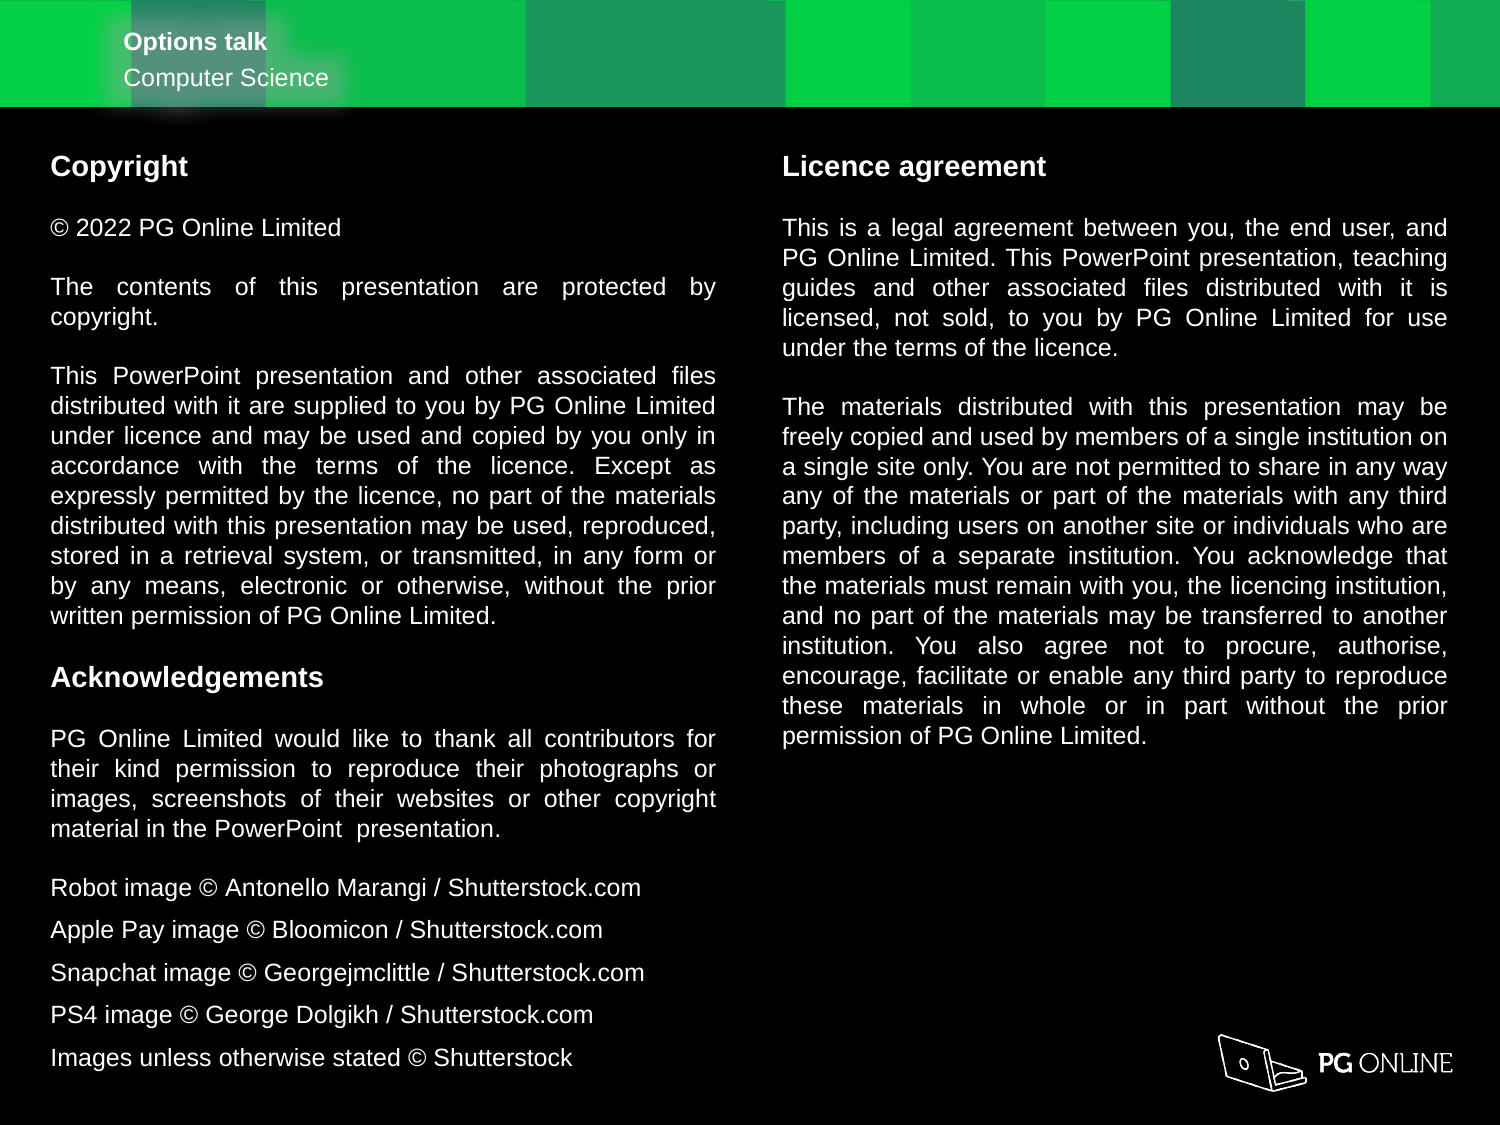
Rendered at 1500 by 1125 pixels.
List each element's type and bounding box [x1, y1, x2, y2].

picture [0, 0, 1500, 107]
picture [1217, 1034, 1453, 1092]
